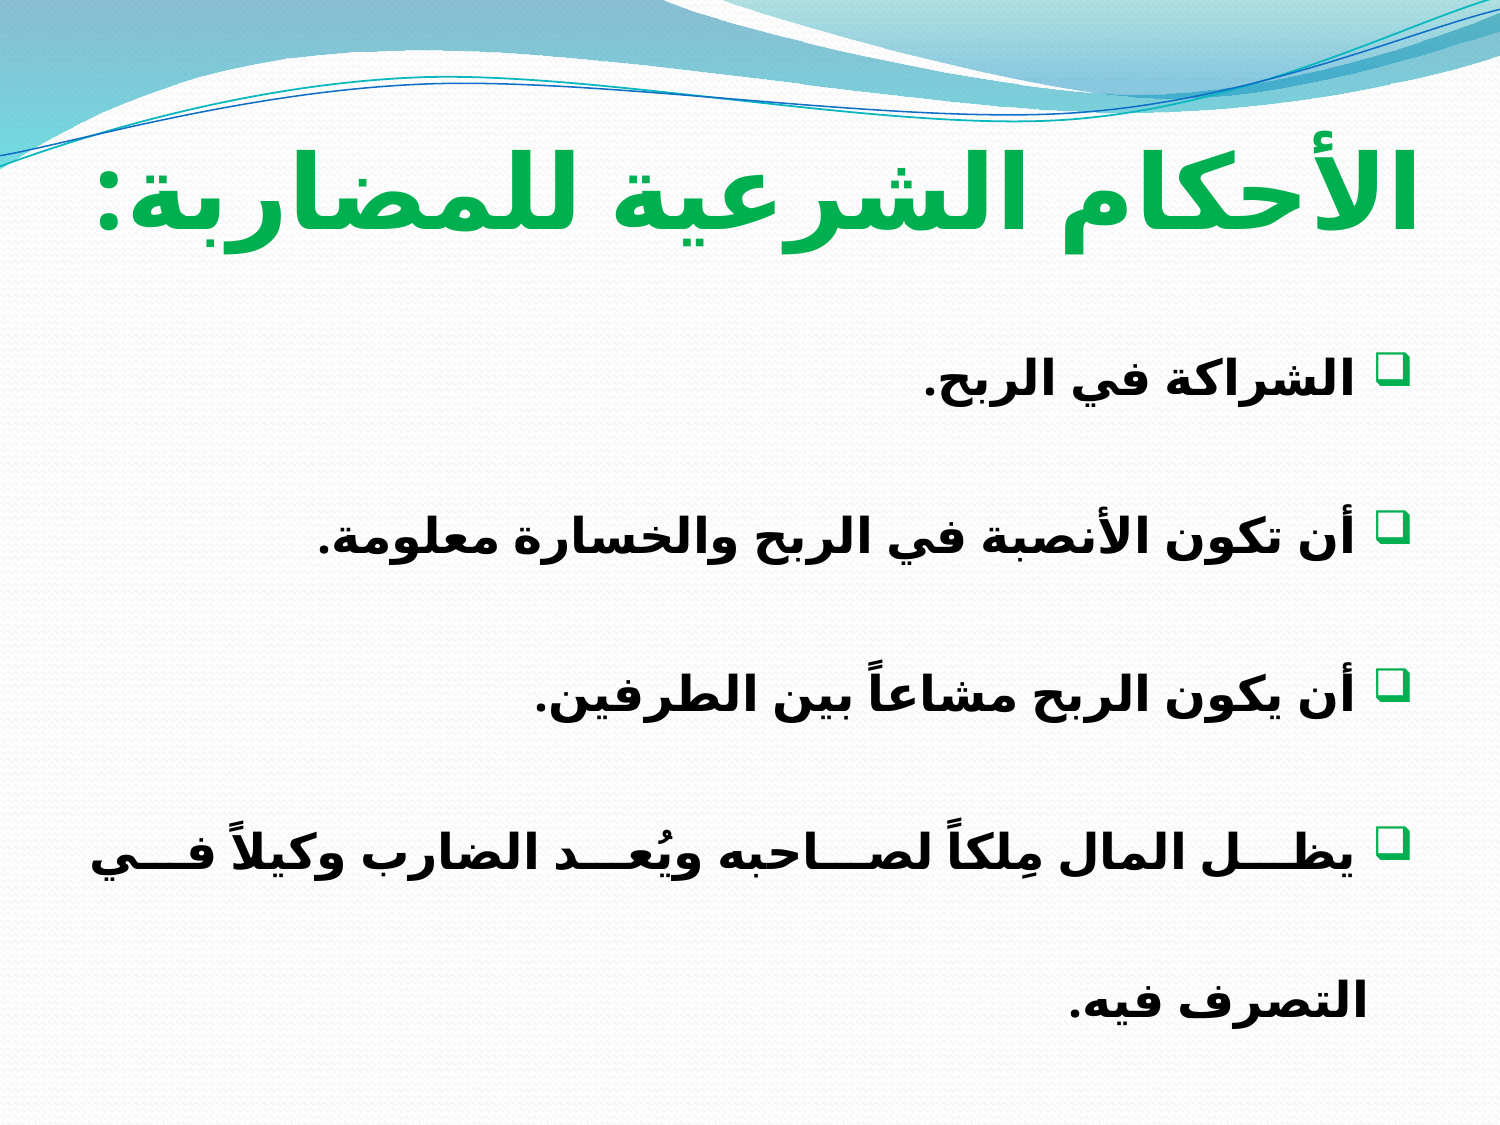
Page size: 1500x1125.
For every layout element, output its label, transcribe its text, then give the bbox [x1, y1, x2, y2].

list الشراكة في الربح. أن تكون الأنصبة في الربح والخسارة معلومة. أن يكون الربح مشاعاً بين الطرفين. يظل المال مِلكاً لصاحبه ويُعد الضارب وكيلاً في التصرف فيه. [75, 249, 1425, 1038]
title الأحكام الشرعية للمضاربة: [75, 62, 1425, 249]
